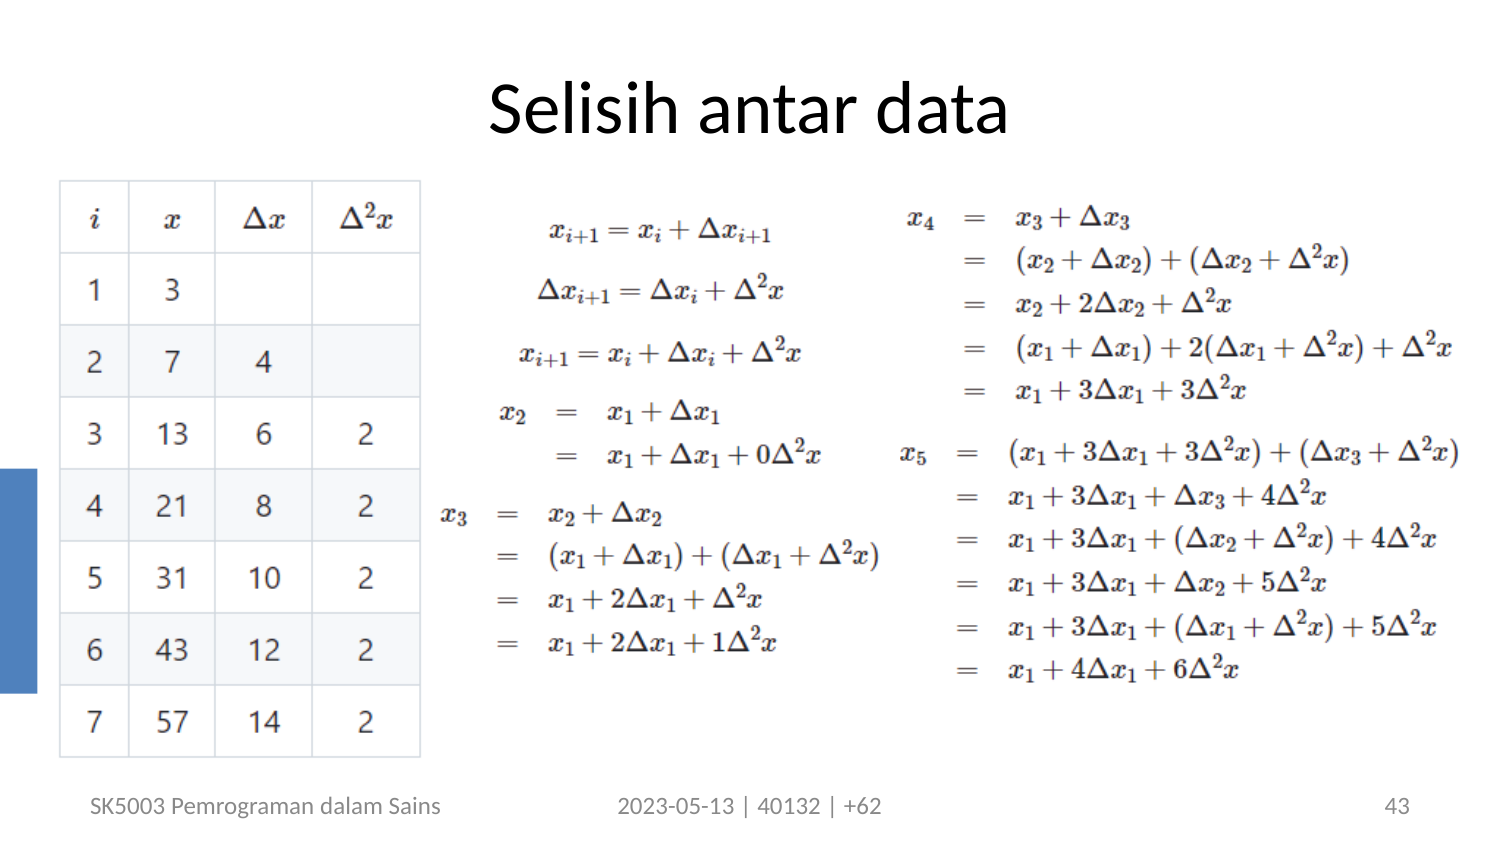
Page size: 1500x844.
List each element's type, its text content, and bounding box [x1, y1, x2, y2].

picture [49, 171, 888, 769]
slide_number SK5003 Pemrograman dalam Sains [75, 782, 463, 827]
picture [899, 191, 1474, 696]
footer 2023-05-13 | 40132 | +62 [512, 782, 988, 827]
title Selisih antar data [74, 33, 1426, 175]
slide_number 43 [1074, 782, 1425, 827]
